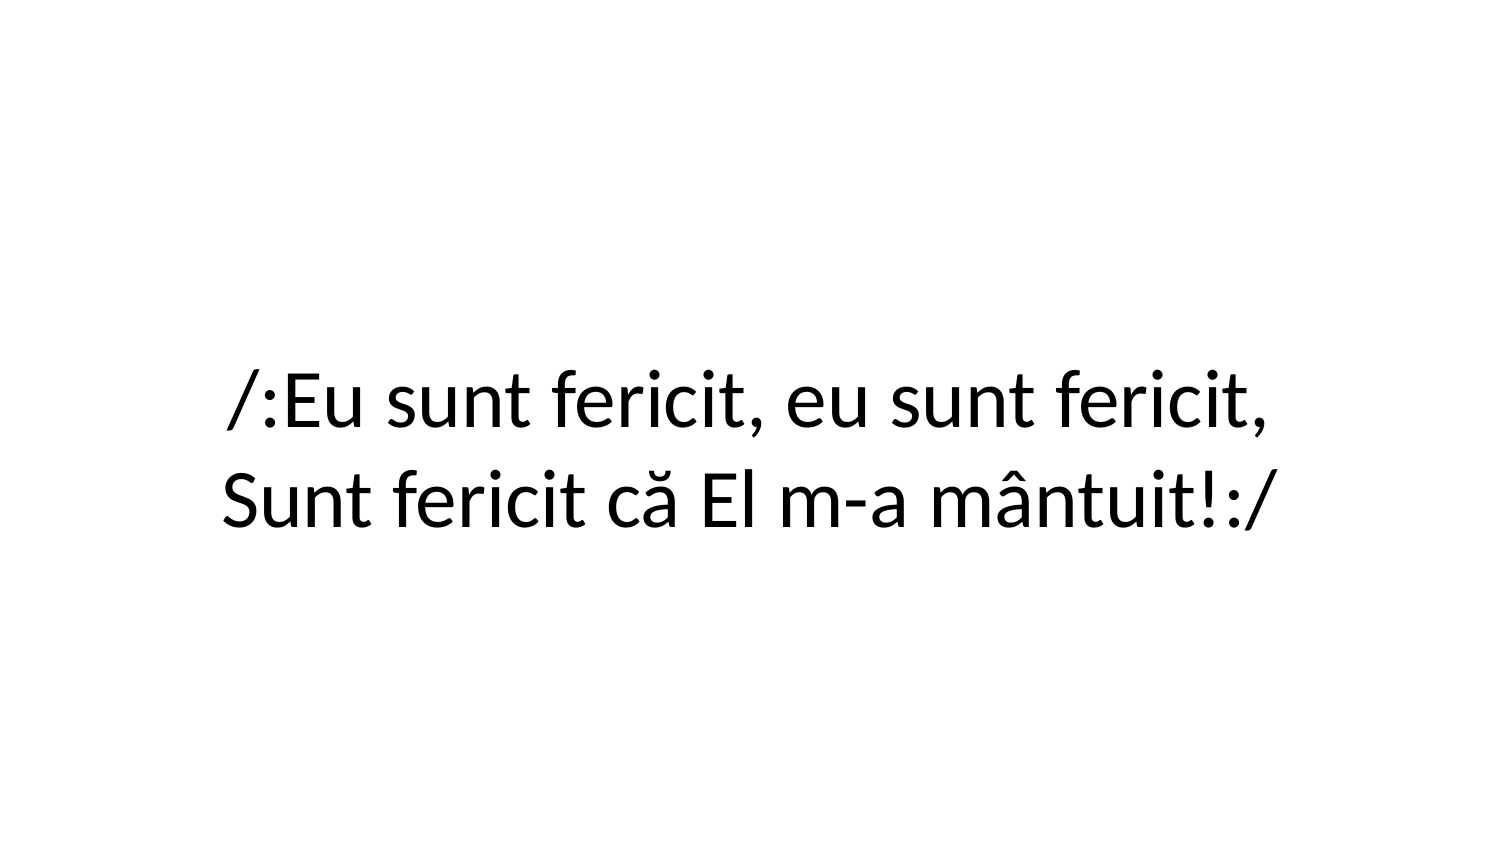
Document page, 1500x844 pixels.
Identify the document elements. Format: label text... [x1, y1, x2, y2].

text_box /:Eu sunt fericit, eu sunt fericit, Sunt fericit că El m-a mântuit!:/ [206, 292, 1294, 552]
